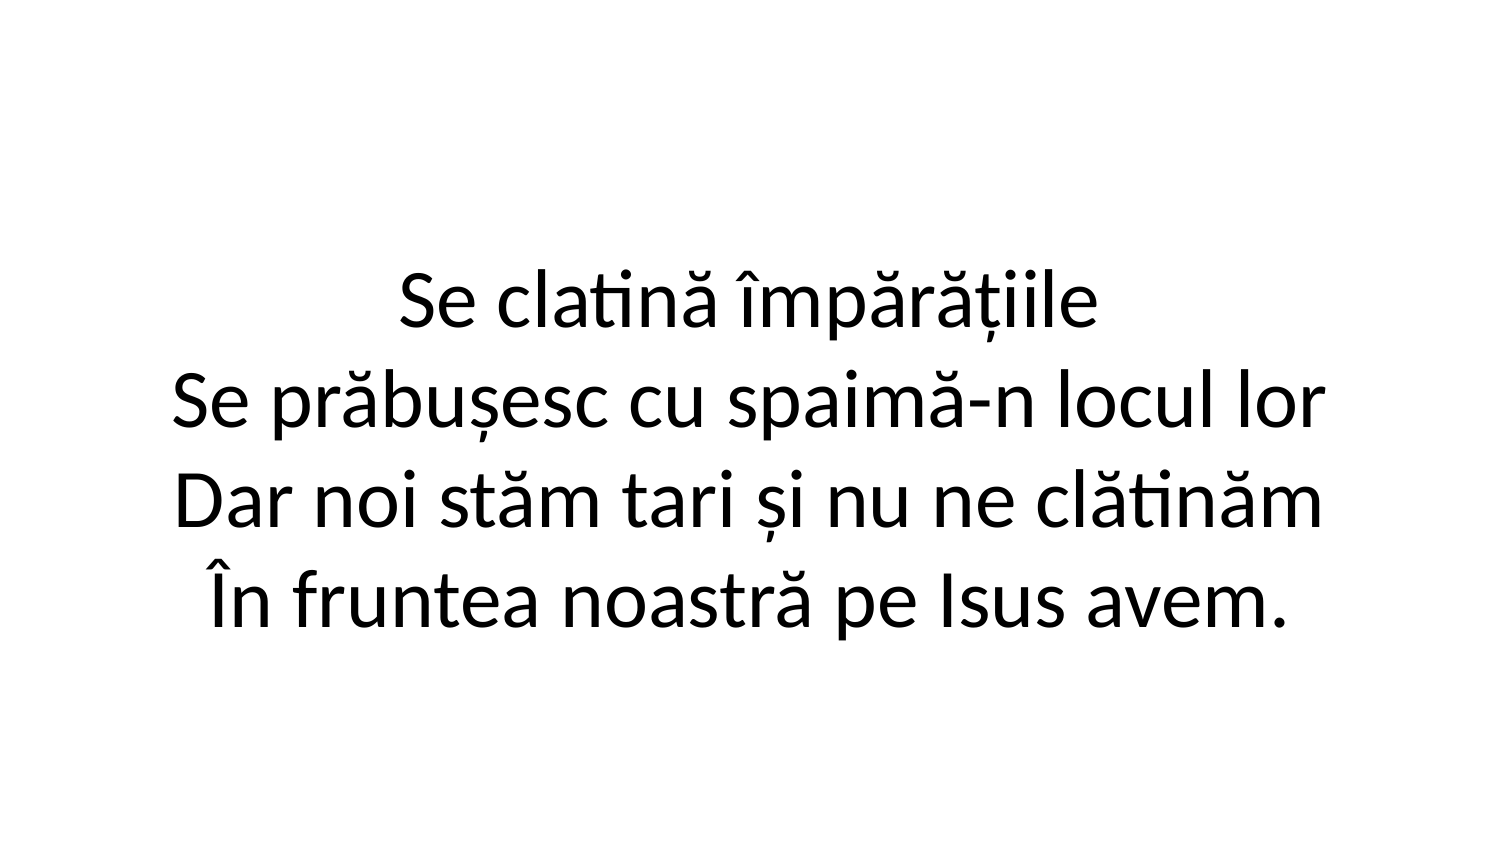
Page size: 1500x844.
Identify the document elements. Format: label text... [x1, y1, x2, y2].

text_box Se clatină împărățiile Se prăbușesc cu spaimă-n locul lor Dar noi stăm tari și nu ne clătinăm În fruntea noastră pe Isus avem. [156, 192, 1344, 652]
